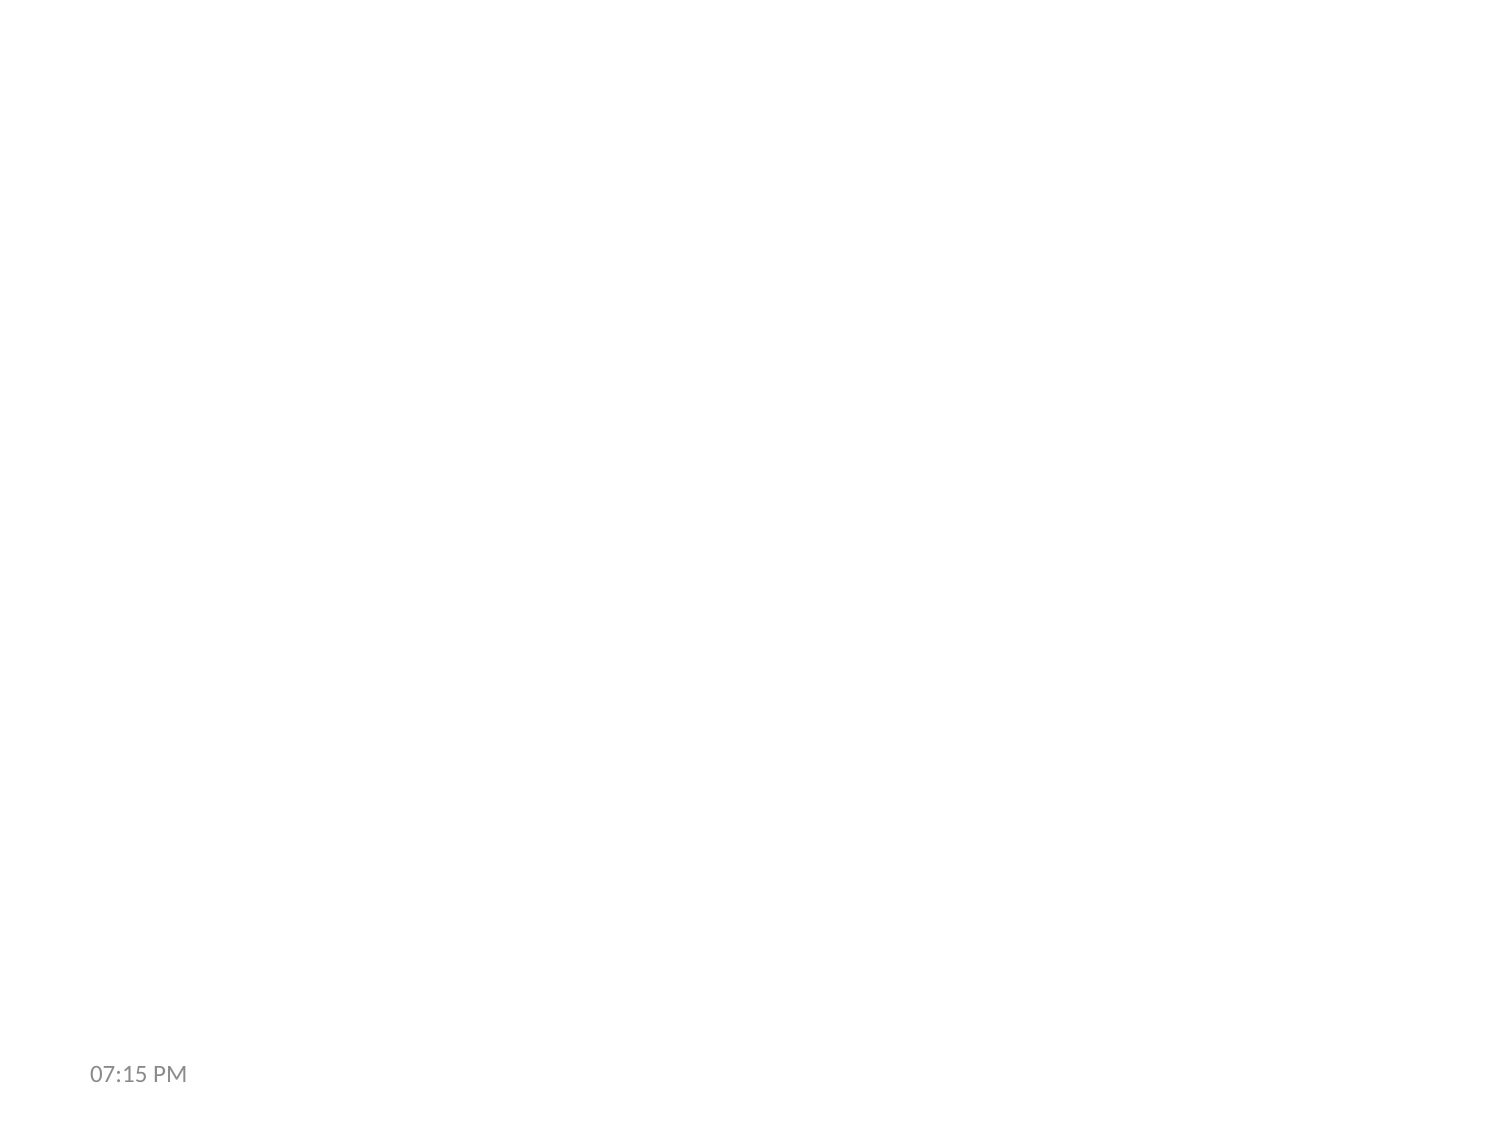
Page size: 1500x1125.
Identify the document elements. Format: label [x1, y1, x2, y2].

slide_number [75, 1042, 425, 1103]
